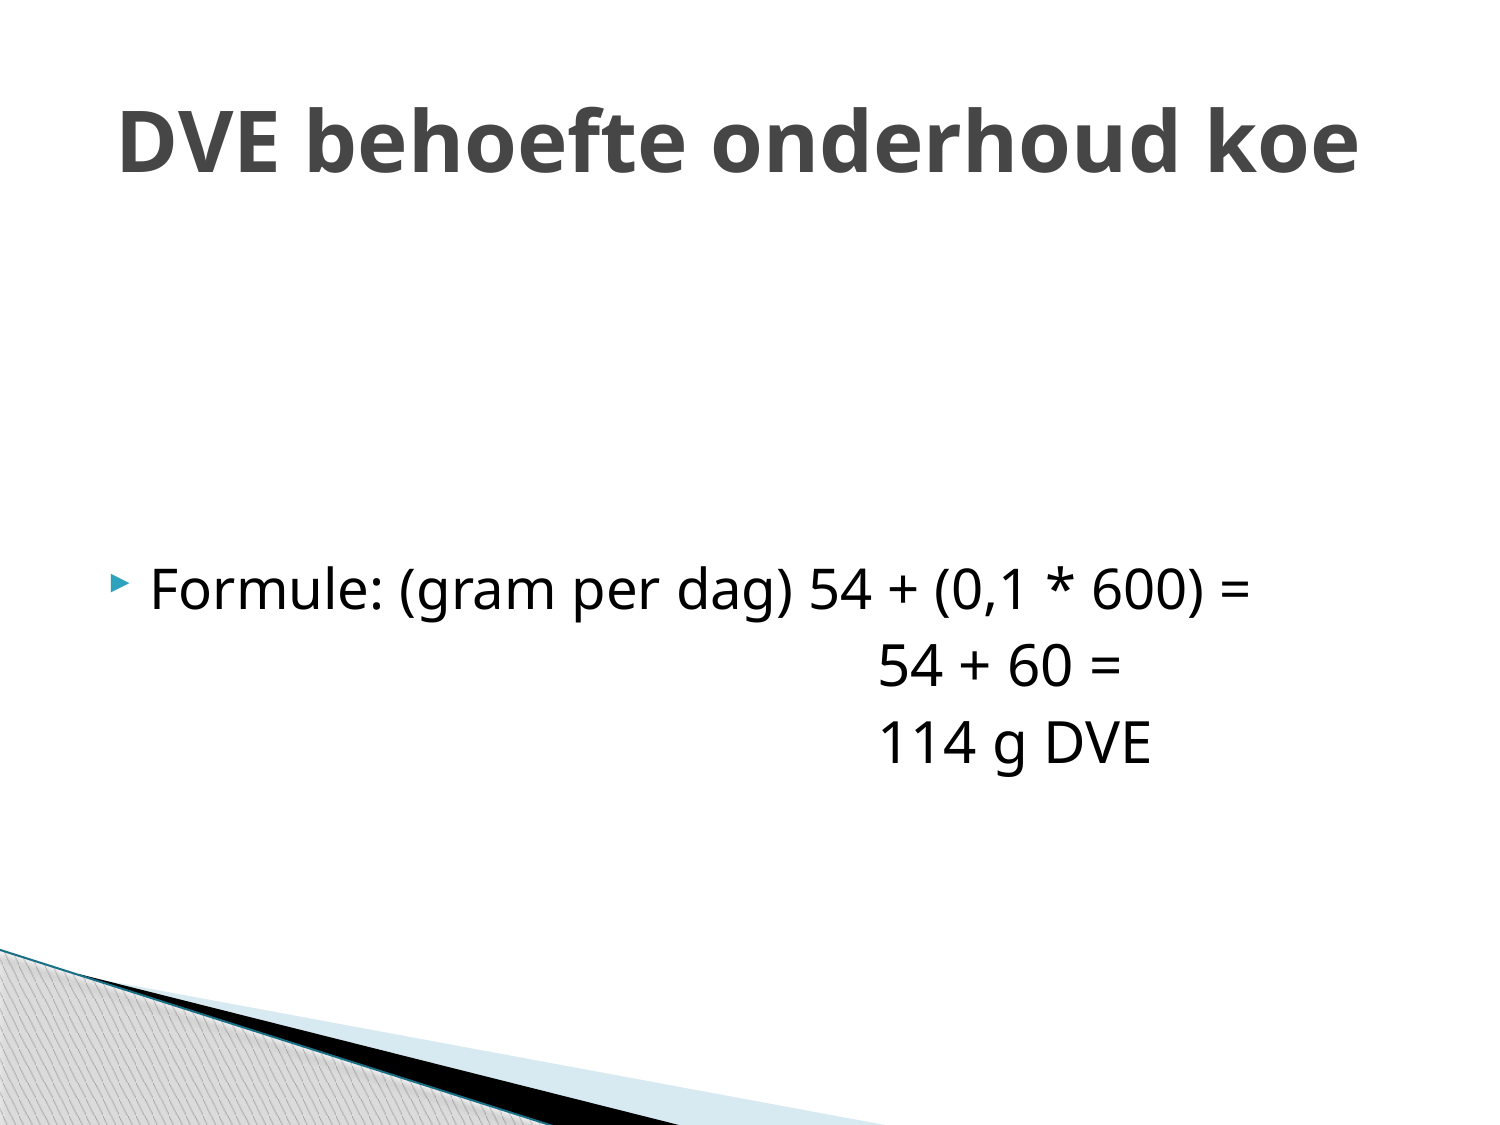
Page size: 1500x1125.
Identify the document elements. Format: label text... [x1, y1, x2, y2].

title DVE behoefte onderhoud koe [75, 45, 1425, 233]
list Formule: (gram per dag) 54 + (0,1 * 600) = 54 + 60 = 114 g DVE [75, 243, 1425, 986]
